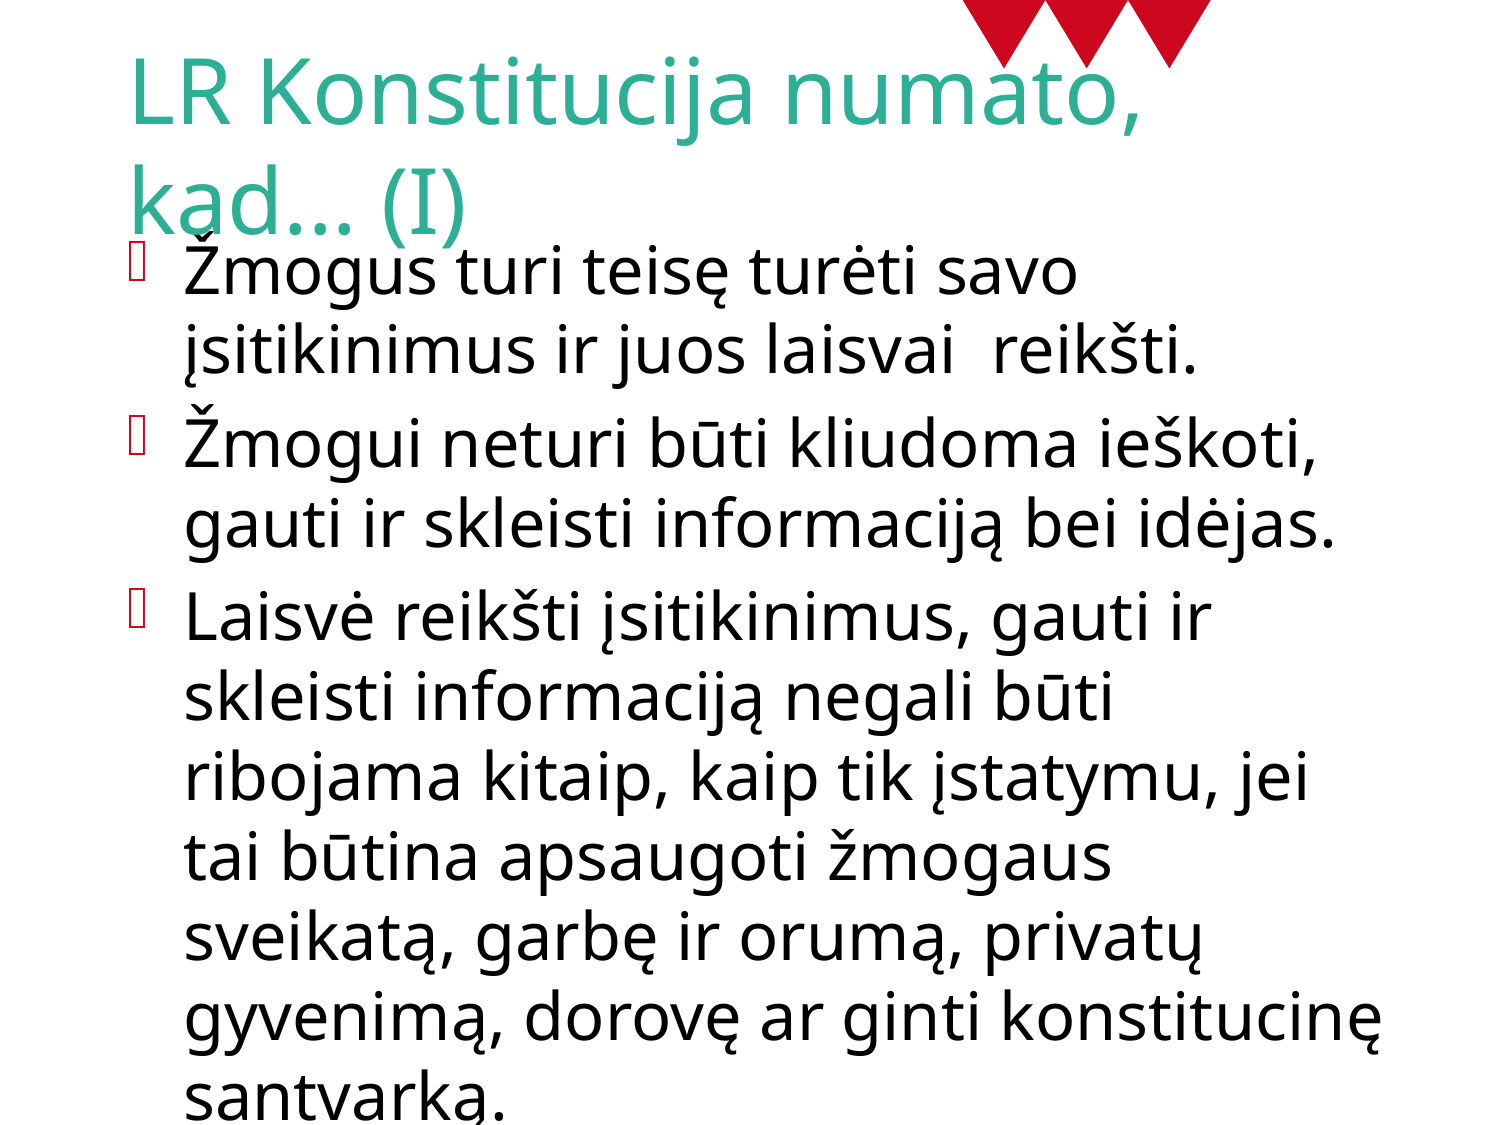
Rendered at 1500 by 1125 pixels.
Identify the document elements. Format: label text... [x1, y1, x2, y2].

list Žmogus turi teisę turėti savo įsitikinimus ir juos laisvai reikšti. Žmogui neturi būti kliudoma ieškoti, gauti ir skleisti informaciją bei idėjas. Laisvė reikšti įsitikinimus, gauti ir skleisti informaciją negali būti ribojama kitaip, kaip tik įstatymu, jei tai būtina apsaugoti žmogaus sveikatą, garbę ir orumą, privatų gyvenimą, dorovę ar ginti konstitucinę santvarką. [112, 219, 1412, 969]
title LR Konstitucija numato, kad... (I) [112, 66, 1388, 220]
